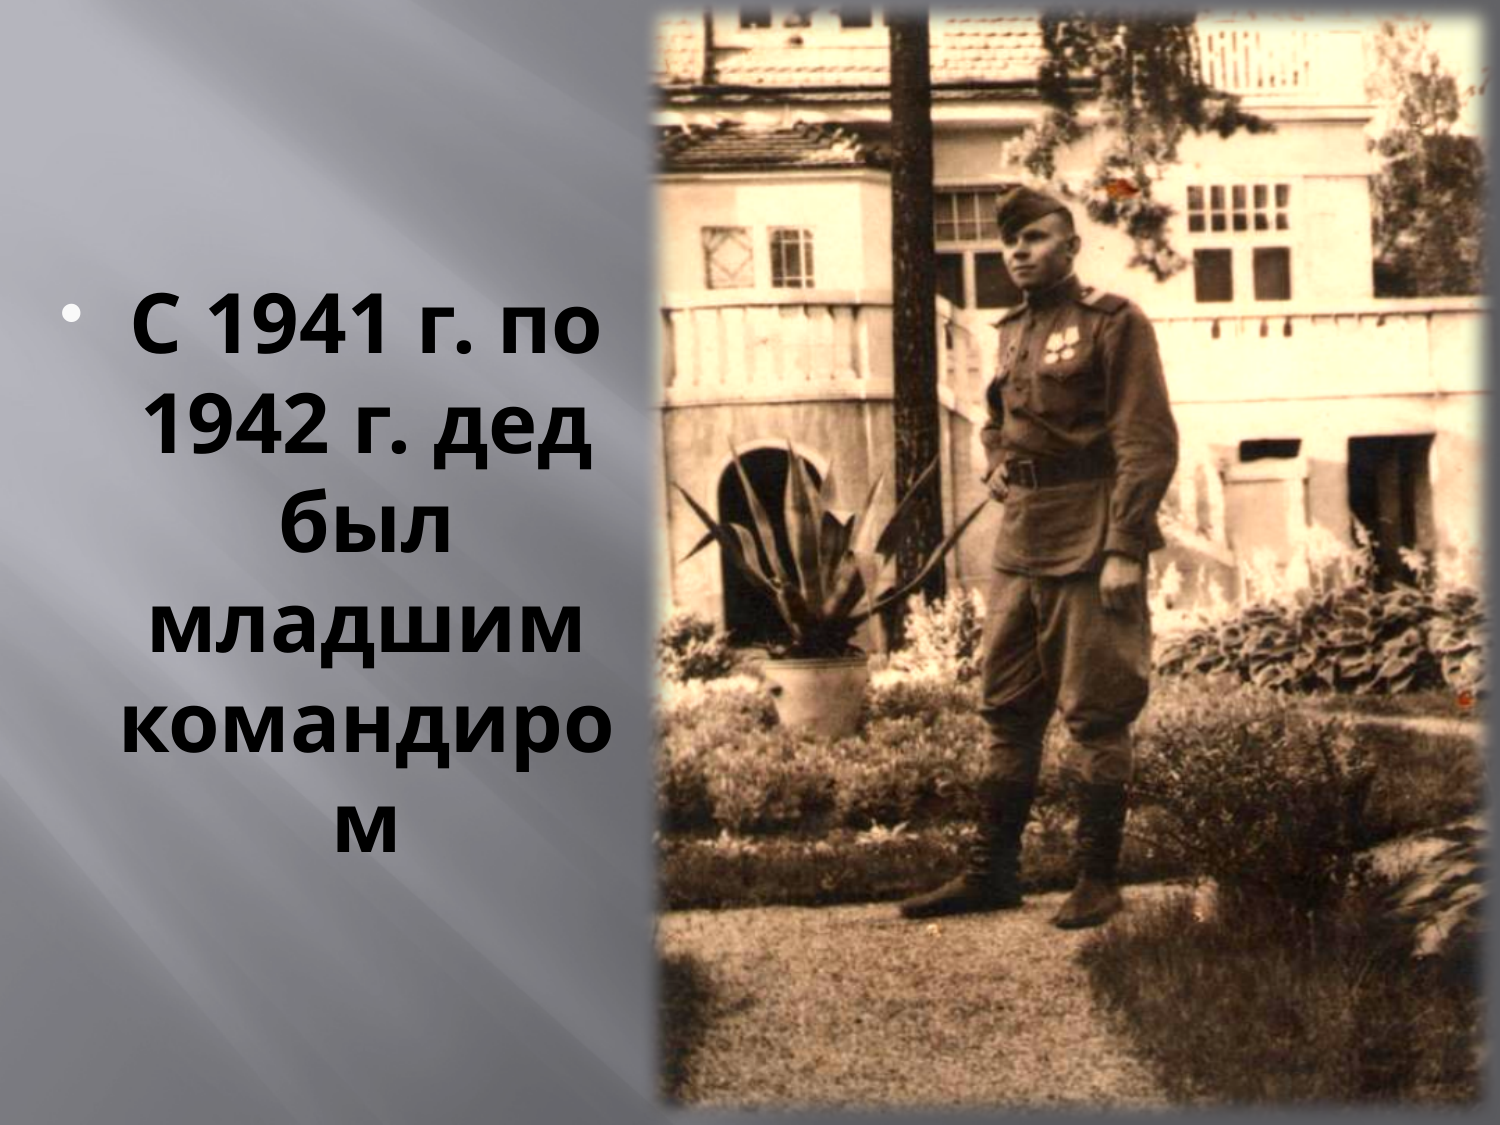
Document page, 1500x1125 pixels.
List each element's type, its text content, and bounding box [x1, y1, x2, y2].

list С 1941 г. по 1942 г. дед был младшим командиром [0, 262, 641, 1005]
picture [641, 0, 1500, 1125]
